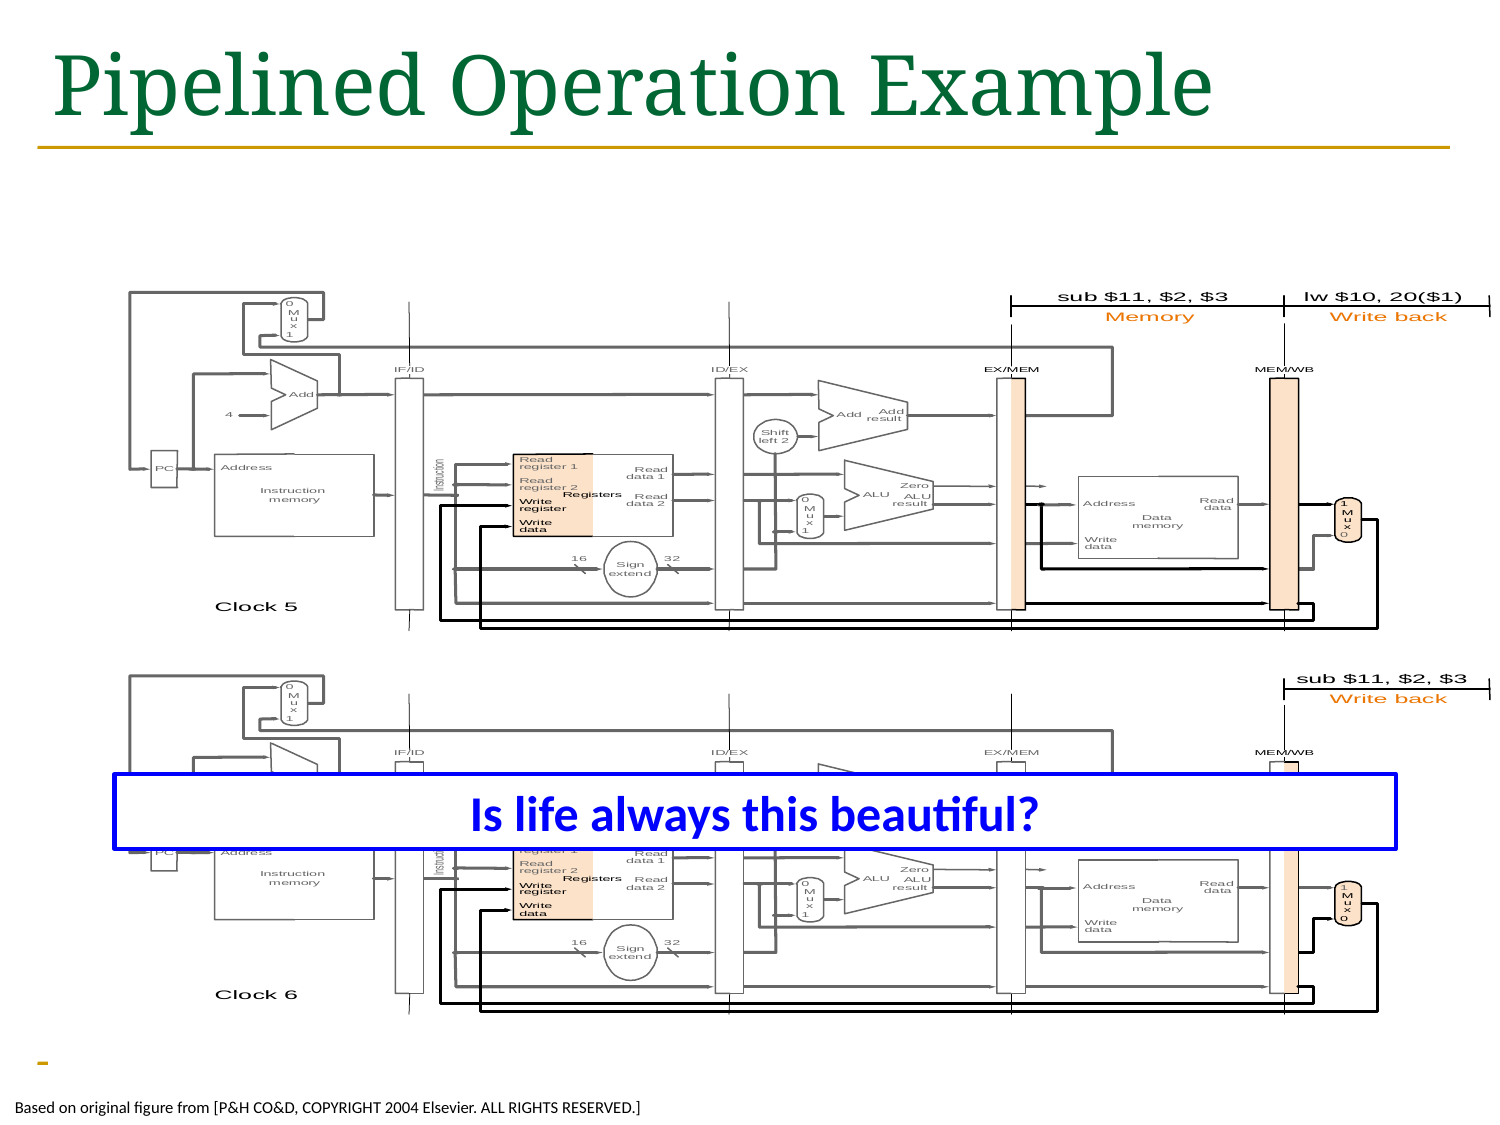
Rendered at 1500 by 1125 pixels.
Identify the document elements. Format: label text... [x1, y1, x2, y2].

title Pipelined Operation Example [37, 24, 1450, 200]
text_box Based on original figure from [P&H CO&D, COPYRIGHT 2004 Elsevier. ALL RIGHTS RESERVED.] [0, 1089, 775, 1125]
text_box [49, 187, 1500, 1101]
